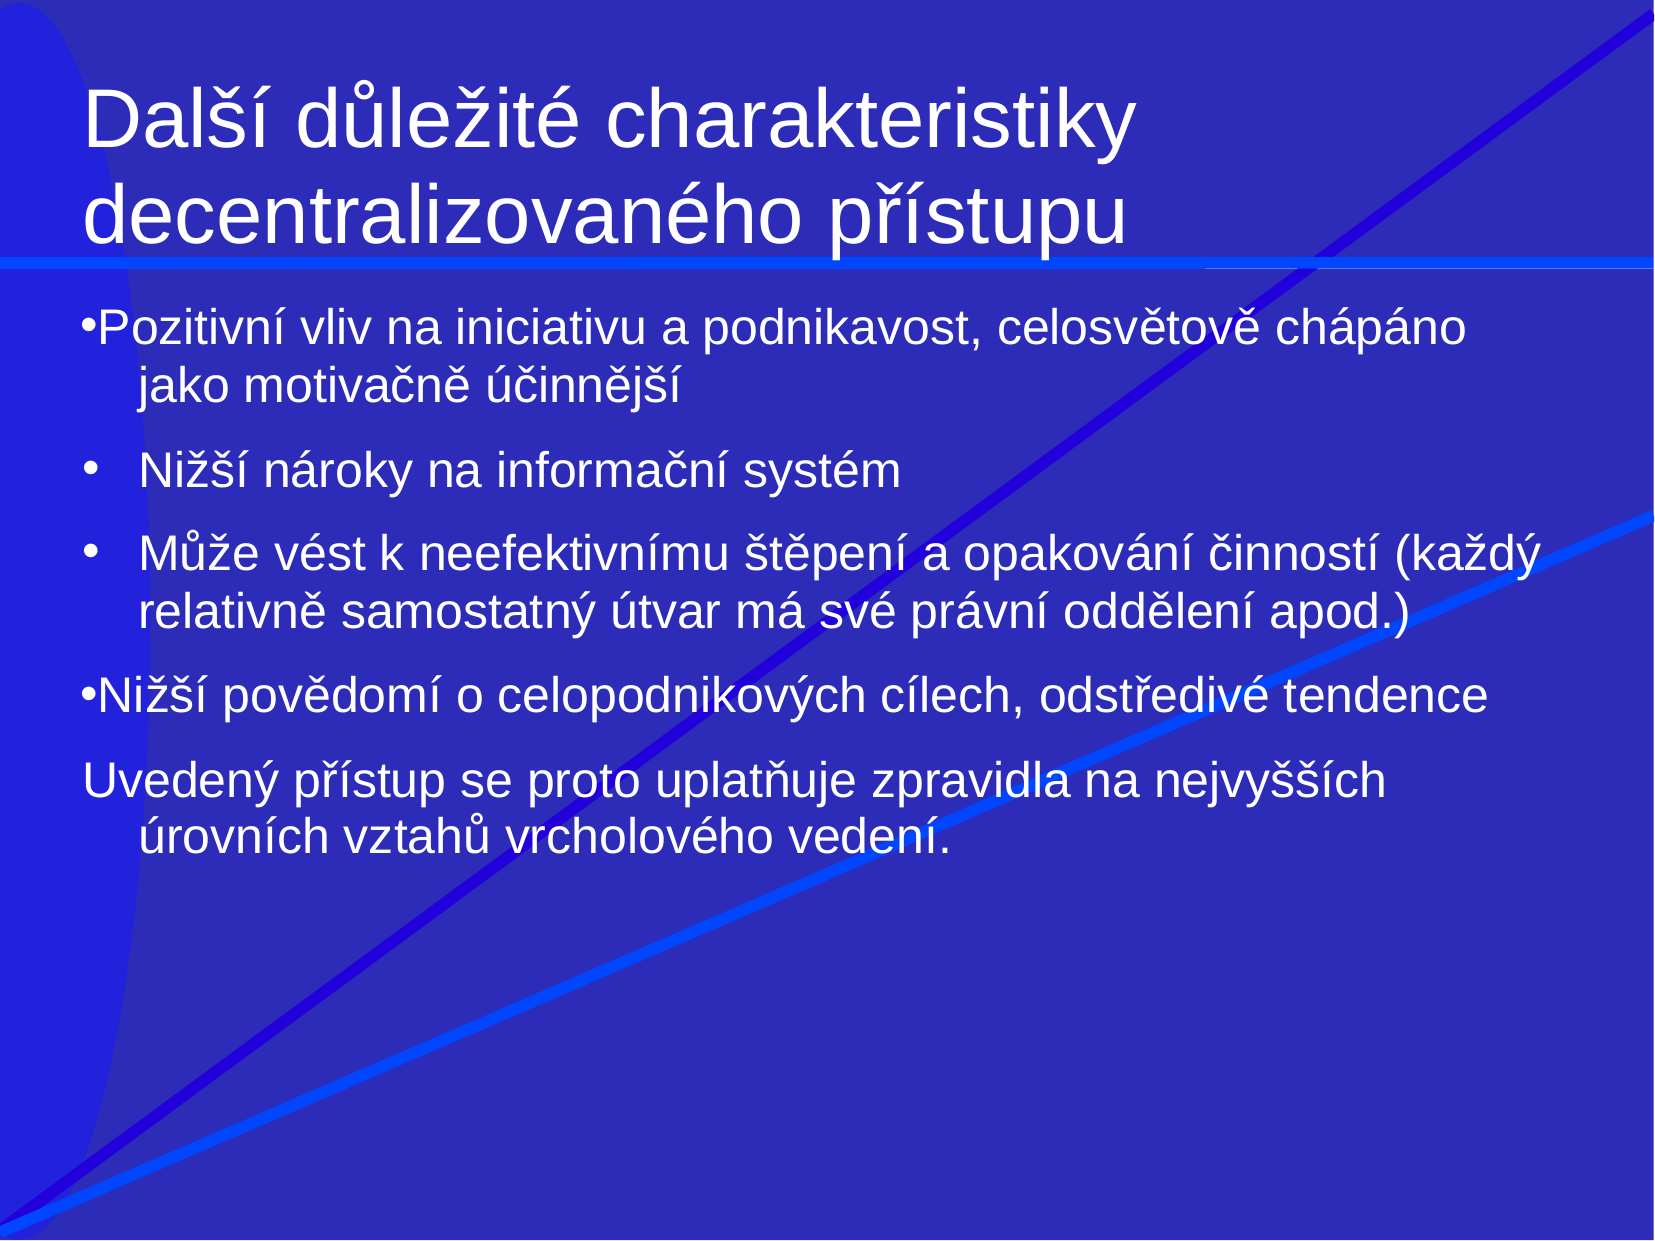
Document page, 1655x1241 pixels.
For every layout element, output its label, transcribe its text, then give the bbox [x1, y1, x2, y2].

title Další důležité charakteristiky decentralizovaného přístupu [80, 67, 1574, 275]
text_box Pozitivní vliv na iniciativu a podnikavost, celosvětově chápáno jako motivačně účinnější Nižší nároky na informační systém Může vést k neefektivnímu štěpení a opakování činností (každý relativně samostatný útvar má své právní oddělení apod.) Nižší povědomí o celopodnikových cílech, odstředivé tendence Uvedený přístup se proto uplatňuje zpravidla na nejvyšších úrovních vztahů vrcholového vedení. [80, 296, 1544, 864]
